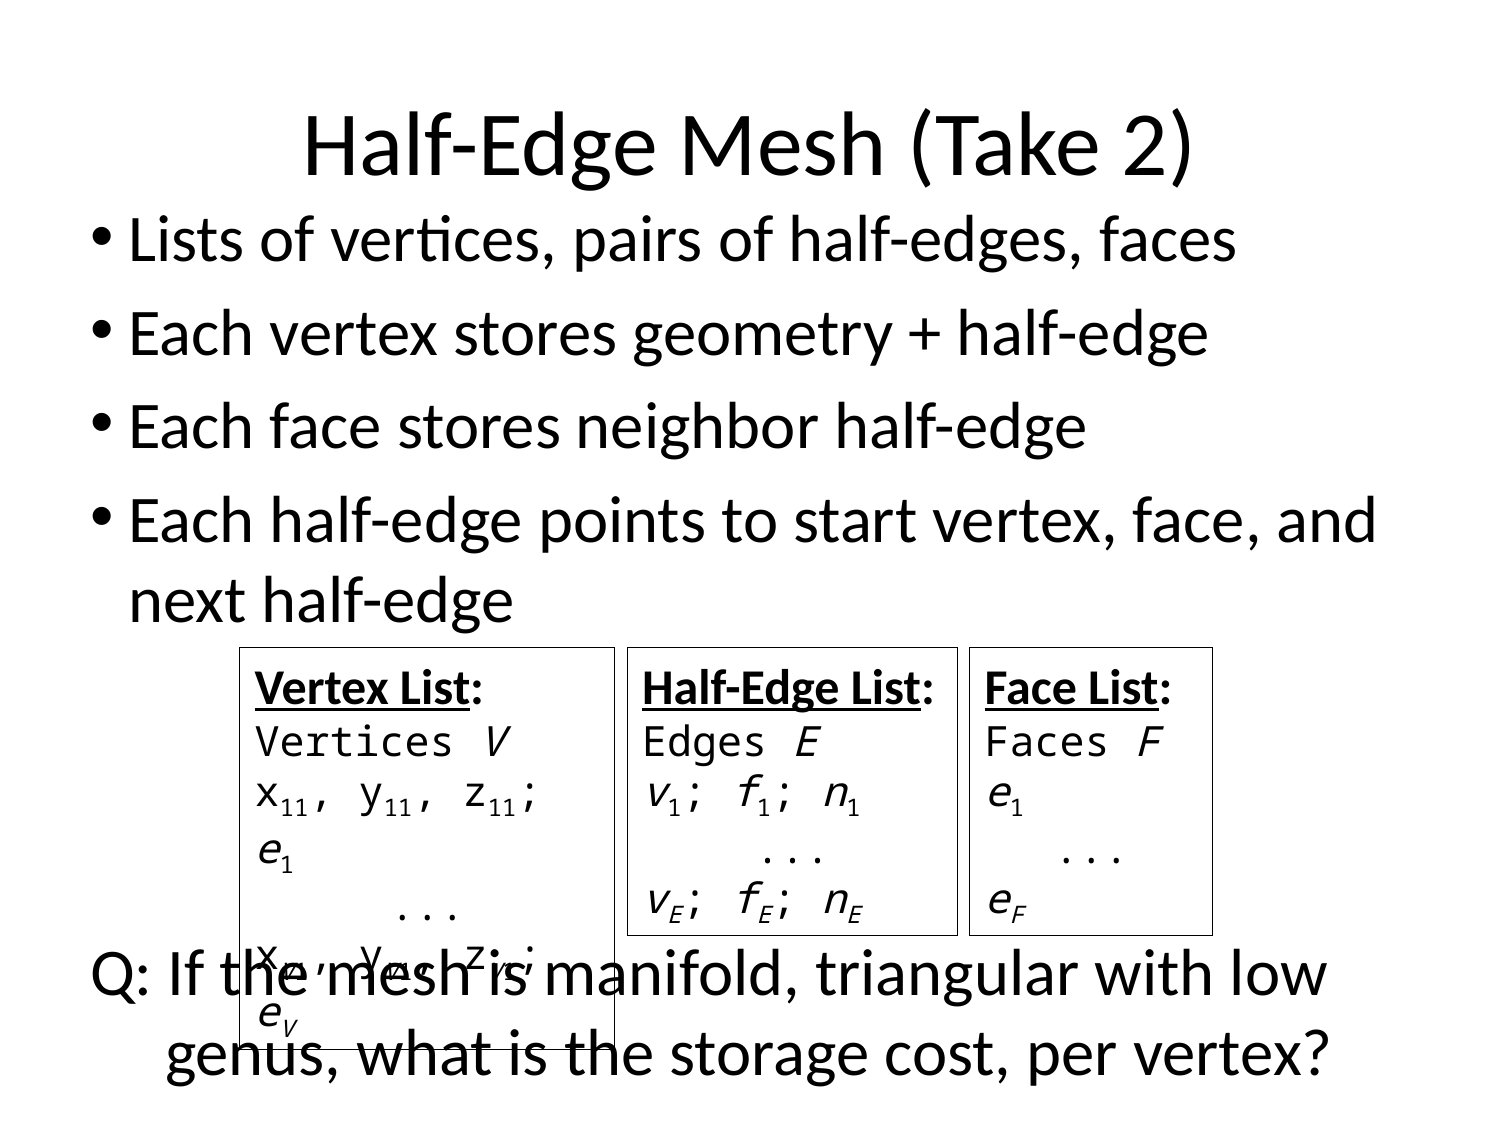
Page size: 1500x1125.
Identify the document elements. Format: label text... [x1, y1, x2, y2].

title Half-Edge Mesh (Take 2) [75, 45, 1425, 187]
text_box Face List: Faces F e1 ... eF [969, 647, 1213, 936]
text_box Half-Edge List: Edges E v1; f1; n1 ... vE; fE; nE [627, 647, 958, 936]
text_box Vertex List: Vertices V x11, y11, z11; e1 ... xV1, yV1, zV1; eV [239, 647, 615, 1050]
list Lists of vertices, pairs of half-edges, faces Each vertex stores geometry + half-edge Each face stores neighbor half-edge Each half-edge points to start vertex, face, and next half-edge Q: If the mesh is manifold, triangular with low genus, what is the storage cost, per vertex? [75, 187, 1425, 1125]
